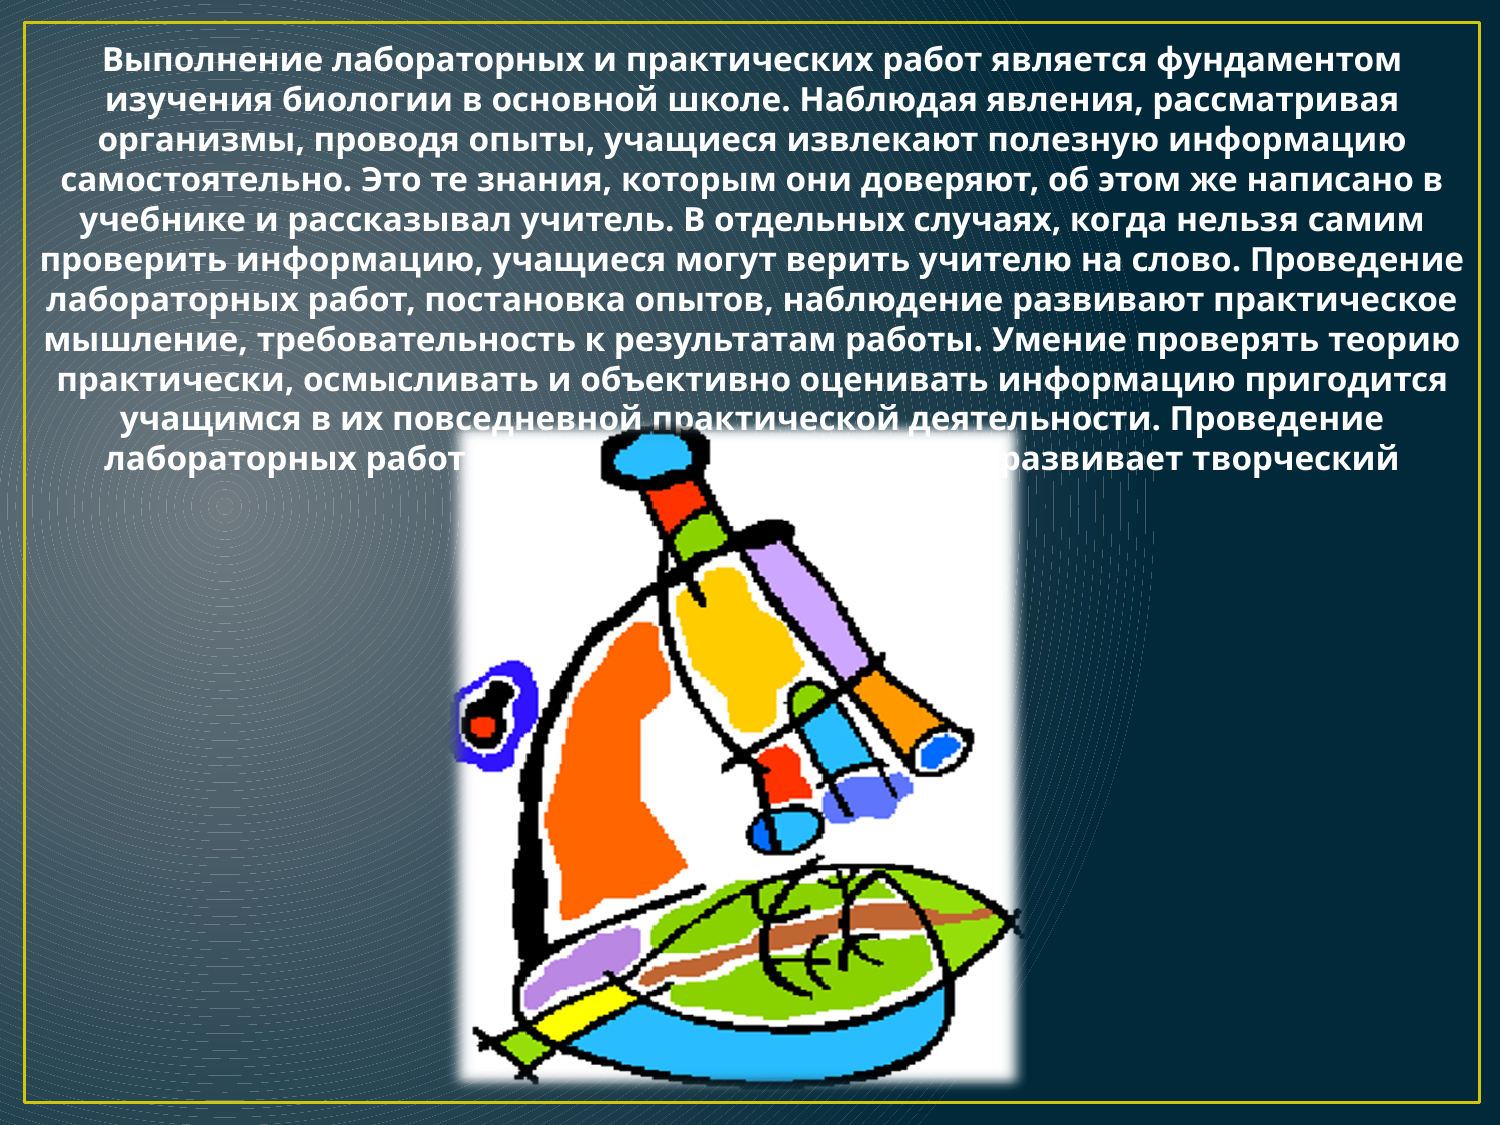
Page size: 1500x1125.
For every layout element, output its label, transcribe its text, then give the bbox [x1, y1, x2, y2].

picture [442, 413, 1042, 1096]
text_box Выполнение лабораторных и практических работ является фундаментом изучения биологии в основной школе. Наблюдая явления, рассматривая организмы, проводя опыты, учащиеся извлекают полезную информацию самостоятельно. Это те знания, которым они доверяют, об этом же написано в учебнике и рассказывал учитель. В отдельных случаях, когда нельзя самим проверить информацию, учащиеся могут верить учителю на слово. Проведение лабораторных работ, постановка опытов, наблюдение развивают практическое мышление, требовательность к результатам работы. Умение проверять теорию практически, осмысливать и объективно оценивать информацию пригодится учащимся в их повседневной практической деятельности. Проведение лабораторных работ исследовательским методом развивает творческий потенциал учащихся. [5, 30, 1500, 525]
picture [889, 1104, 901, 1109]
